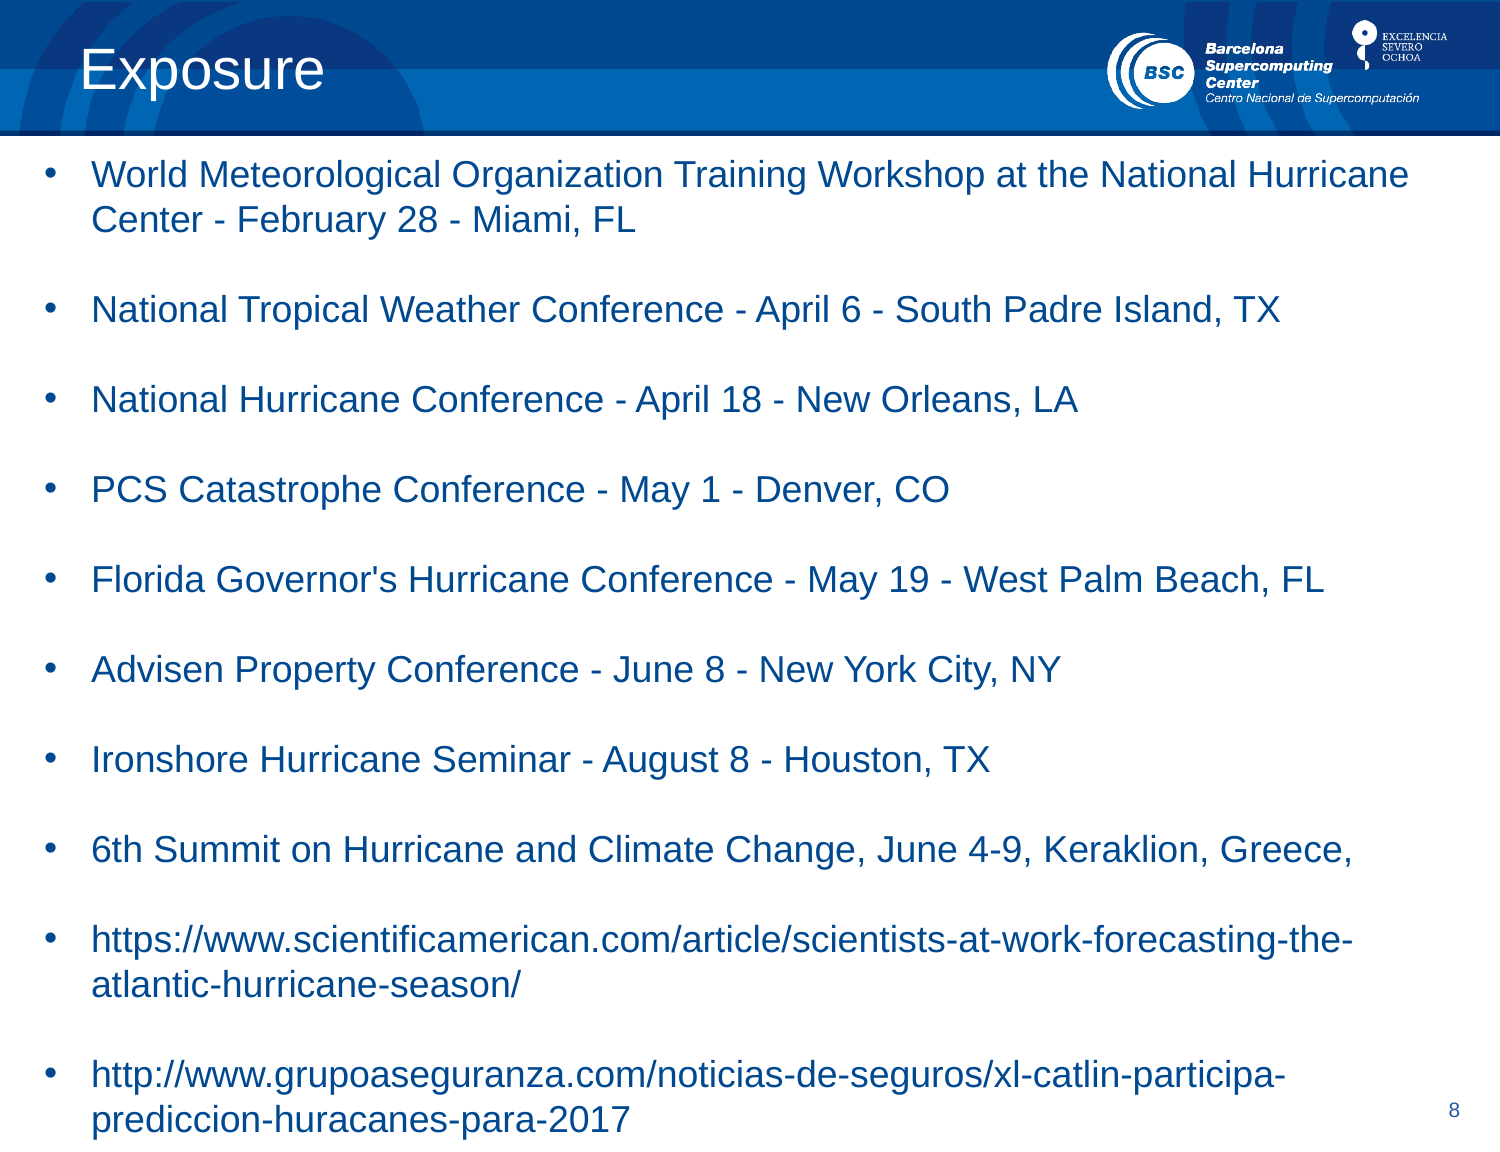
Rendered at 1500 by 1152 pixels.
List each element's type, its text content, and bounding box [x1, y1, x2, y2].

title Exposure [65, 23, 1081, 138]
text_box World Meteorological Organization Training Workshop at the National Hurricane Center - February 28 - Miami, FL National Tropical Weather Conference - April 6 - South Padre Island, TX National Hurricane Conference - April 18 - New Orleans, LA PCS Catastrophe Conference - May 1 - Denver, CO Florida Governor's Hurricane Conference - May 19 - West Palm Beach, FL Advisen Property Conference - June 8 - New York City, NY Ironshore Hurricane Seminar - August 8 - Houston, TX 6th Summit on Hurricane and Climate Change, June 4-9, Keraklion, Greece, https://www.scientificamerican.com/article/scientists-at-work-forecasting-the-atlantic-hurricane-season/ http://www.grupoaseguranza.com/noticias-de-seguros/xl-catlin-participa-prediccion-huracanes-para-2017 [29, 142, 1483, 1147]
picture [0, 0, 1500, 136]
